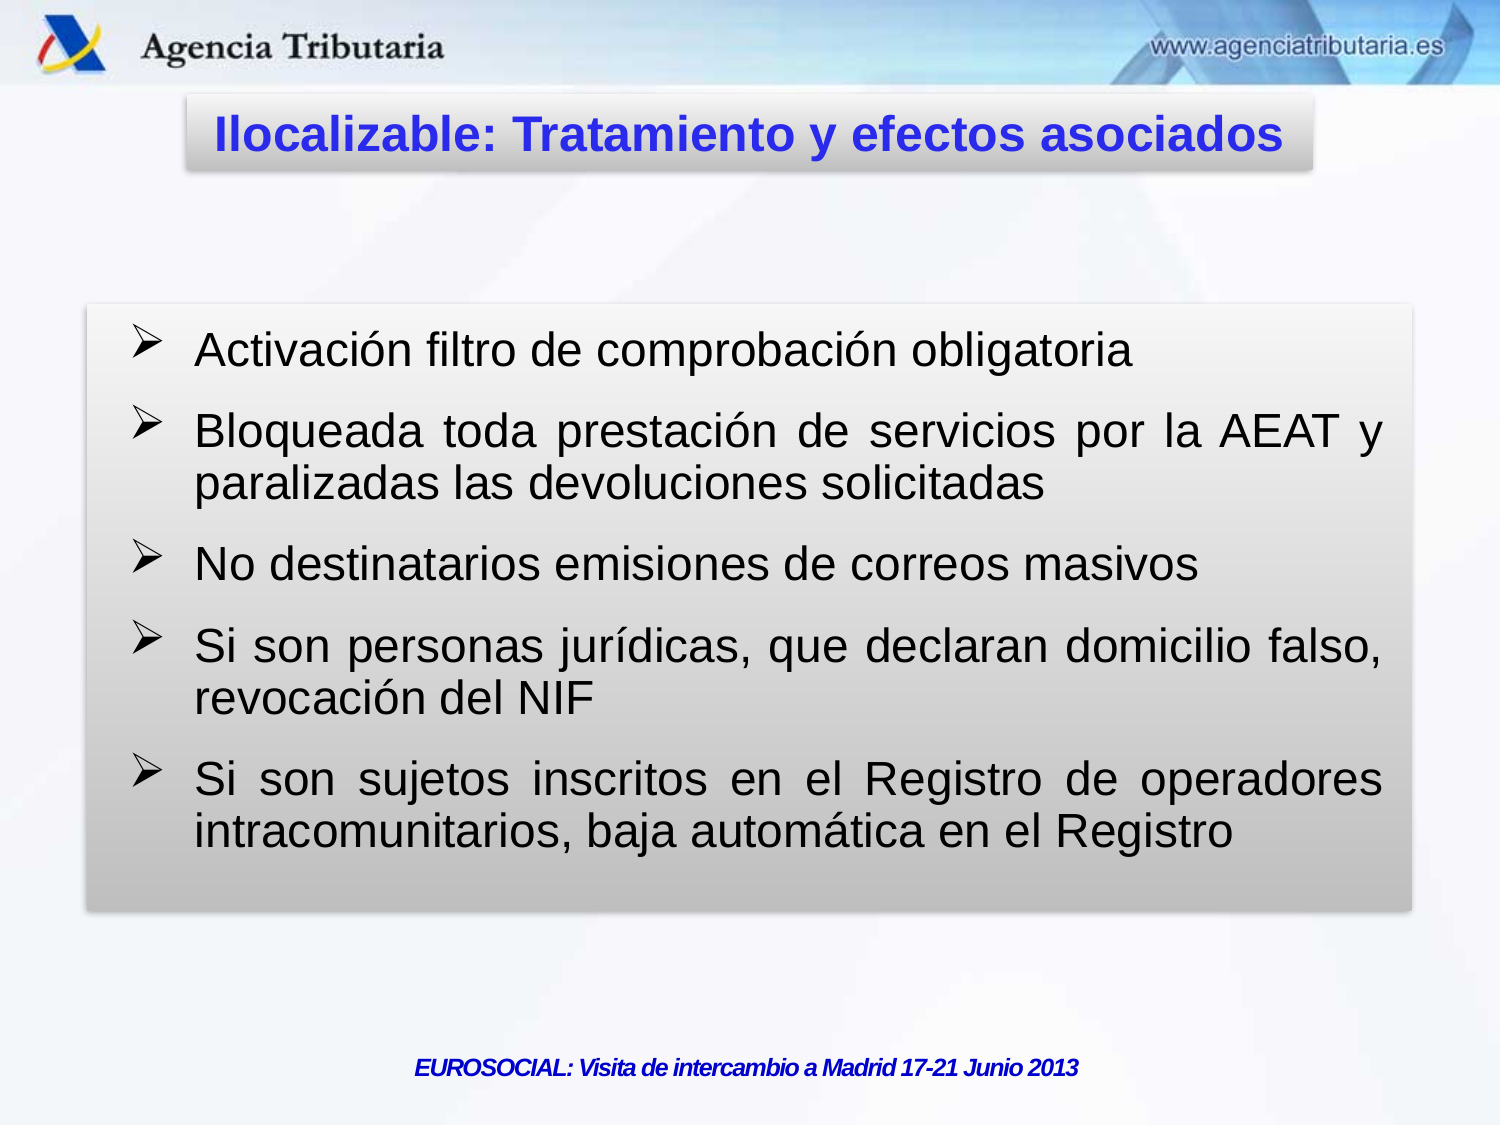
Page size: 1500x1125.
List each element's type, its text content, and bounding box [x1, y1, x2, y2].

text_box Activación filtro de comprobación obligatoria Bloqueada toda prestación de servicios por la AEAT y paralizadas las devoluciones solicitadas No destinatarios emisiones de correos masivos Si son personas jurídicas, que declaran domicilio falso, revocación del NIF Si son sujetos inscritos en el Registro de operadores intracomunitarios, baja automática en el Registro [105, 316, 1395, 868]
text_box EUROSOCIAL: Visita de intercambio a Madrid 17-21 Junio 2013 [46, 1044, 1454, 1090]
text_box Ilocalizable: Tratamiento y efectos asociados [187, 94, 1313, 170]
text_box [87, 304, 1412, 911]
picture [0, 0, 1500, 1125]
